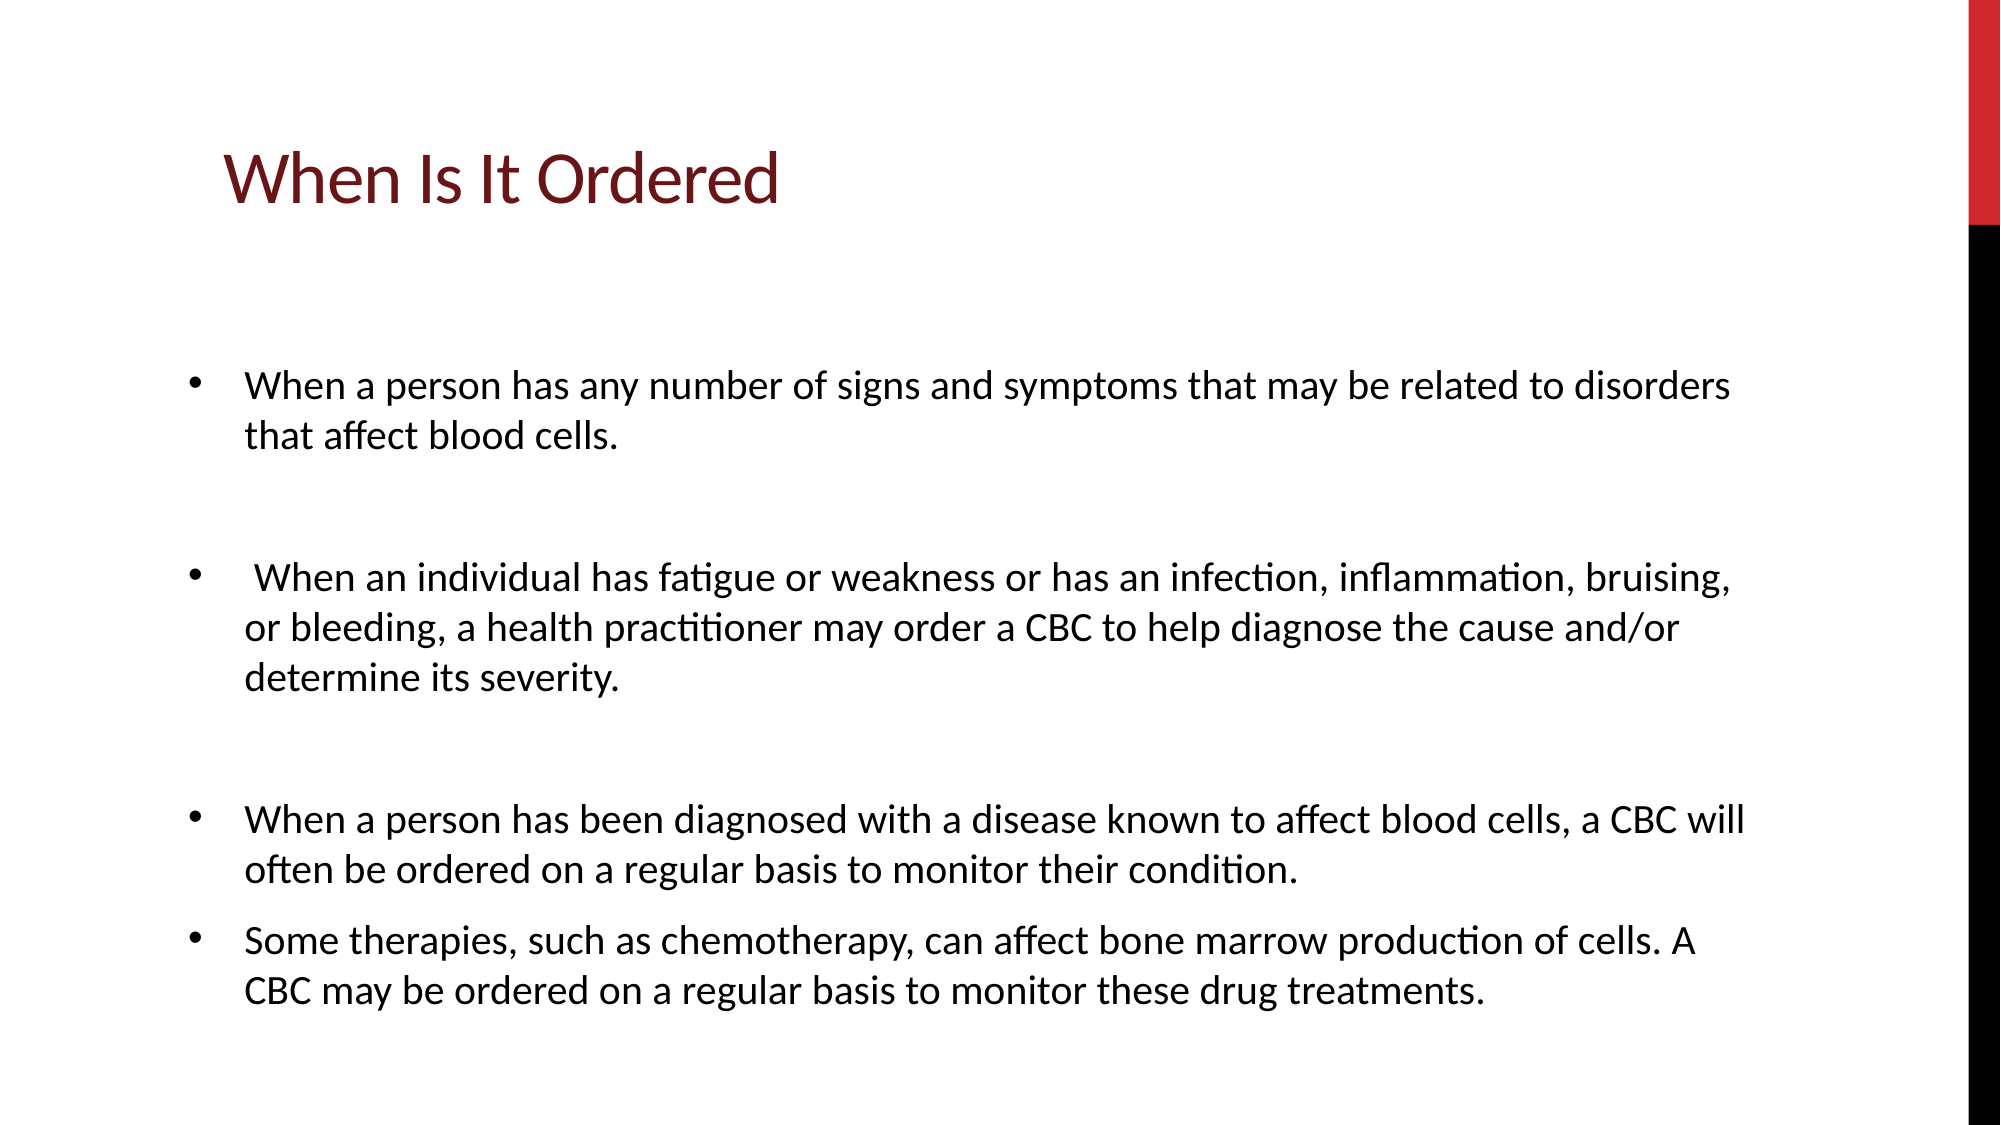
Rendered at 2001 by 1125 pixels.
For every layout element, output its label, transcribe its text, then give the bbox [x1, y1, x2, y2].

title When Is It Ordered [208, 113, 1159, 227]
list When a person has any number of signs and symptoms that may be related to disorders that affect blood cells. When an individual has fatigue or weakness or has an infection, inflammation, bruising, or bleeding, a health practitioner may order a CBC to help diagnose the cause and/or determine its severity. When a person has been diagnosed with a disease known to affect blood cells, a CBC will often be ordered on a regular basis to monitor their condition. Some therapies, such as chemotherapy, can affect bone marrow production of cells. A CBC may be ordered on a regular basis to monitor these drug treatments. [173, 278, 1782, 1062]
